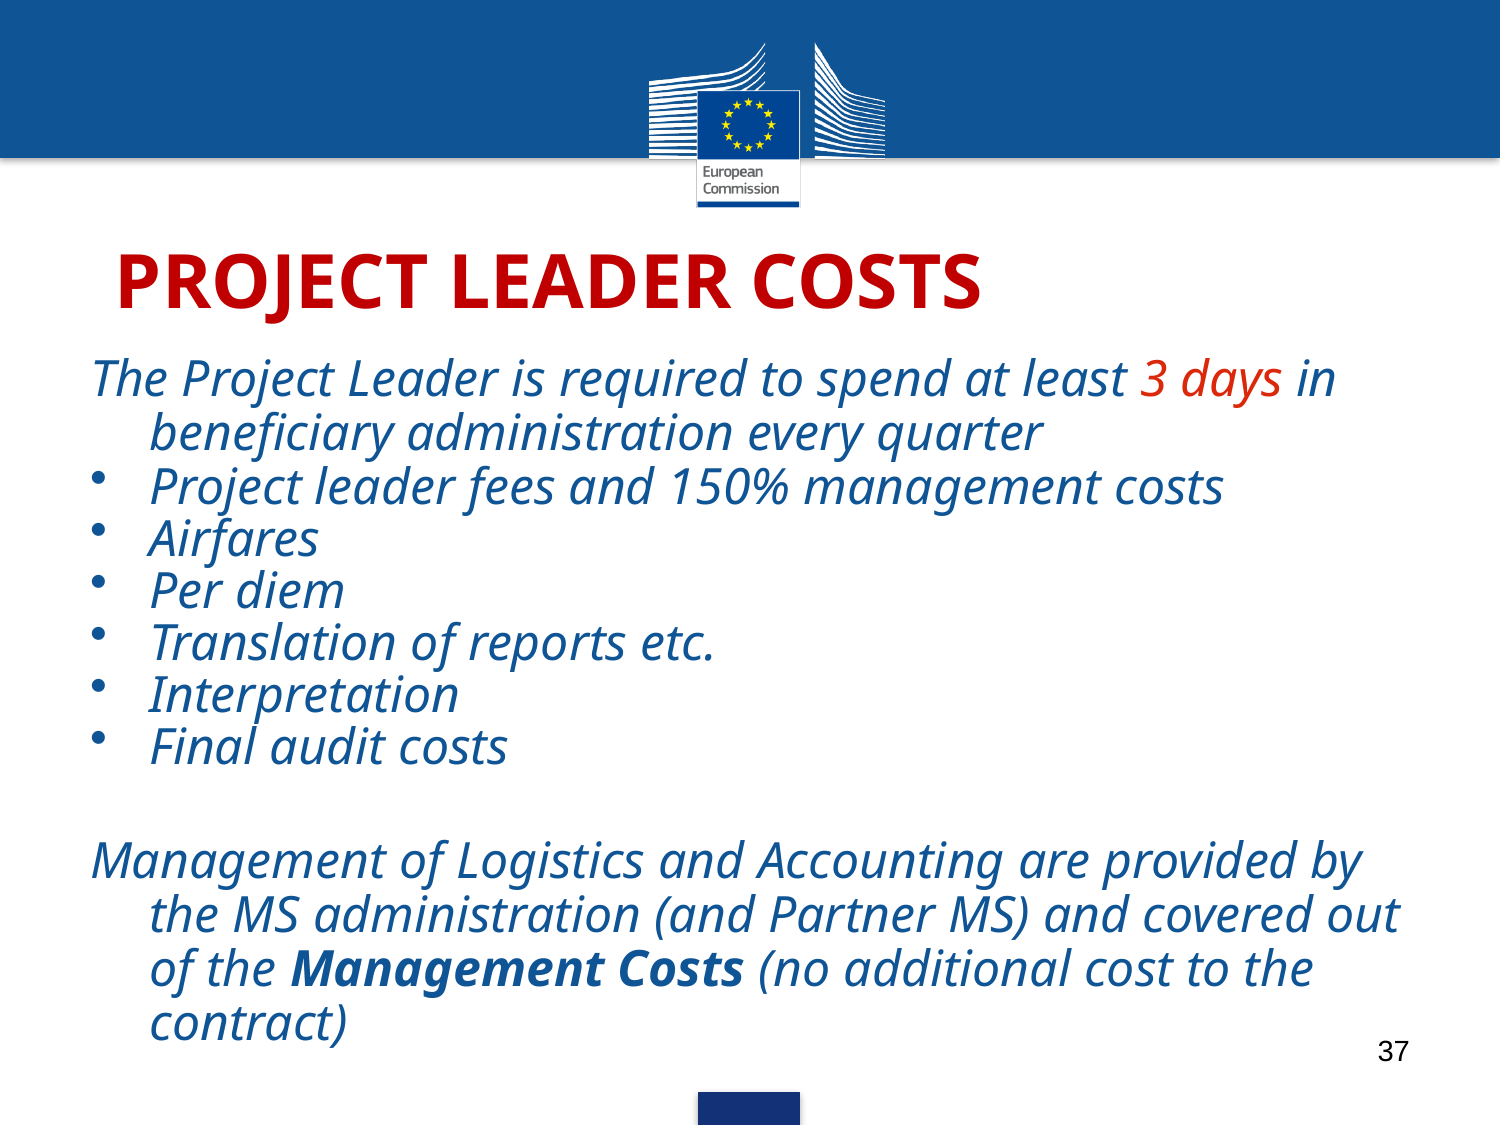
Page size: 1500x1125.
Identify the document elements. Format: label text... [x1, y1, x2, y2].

slide_number 37 [1074, 1024, 1425, 1103]
list The Project Leader is required to spend at least 3 days in beneficiary administration every quarter Project leader fees and 150% management costs Airfares Per diem Translation of reports etc. Interpretation Final audit costs Management of Logistics and Accounting are provided by the MS administration (and Partner MS) and covered out of the Management Costs (no additional cost to the contract) [75, 299, 1425, 1043]
picture [649, 42, 885, 184]
title PROJECT LEADER COSTS [41, 184, 1392, 373]
